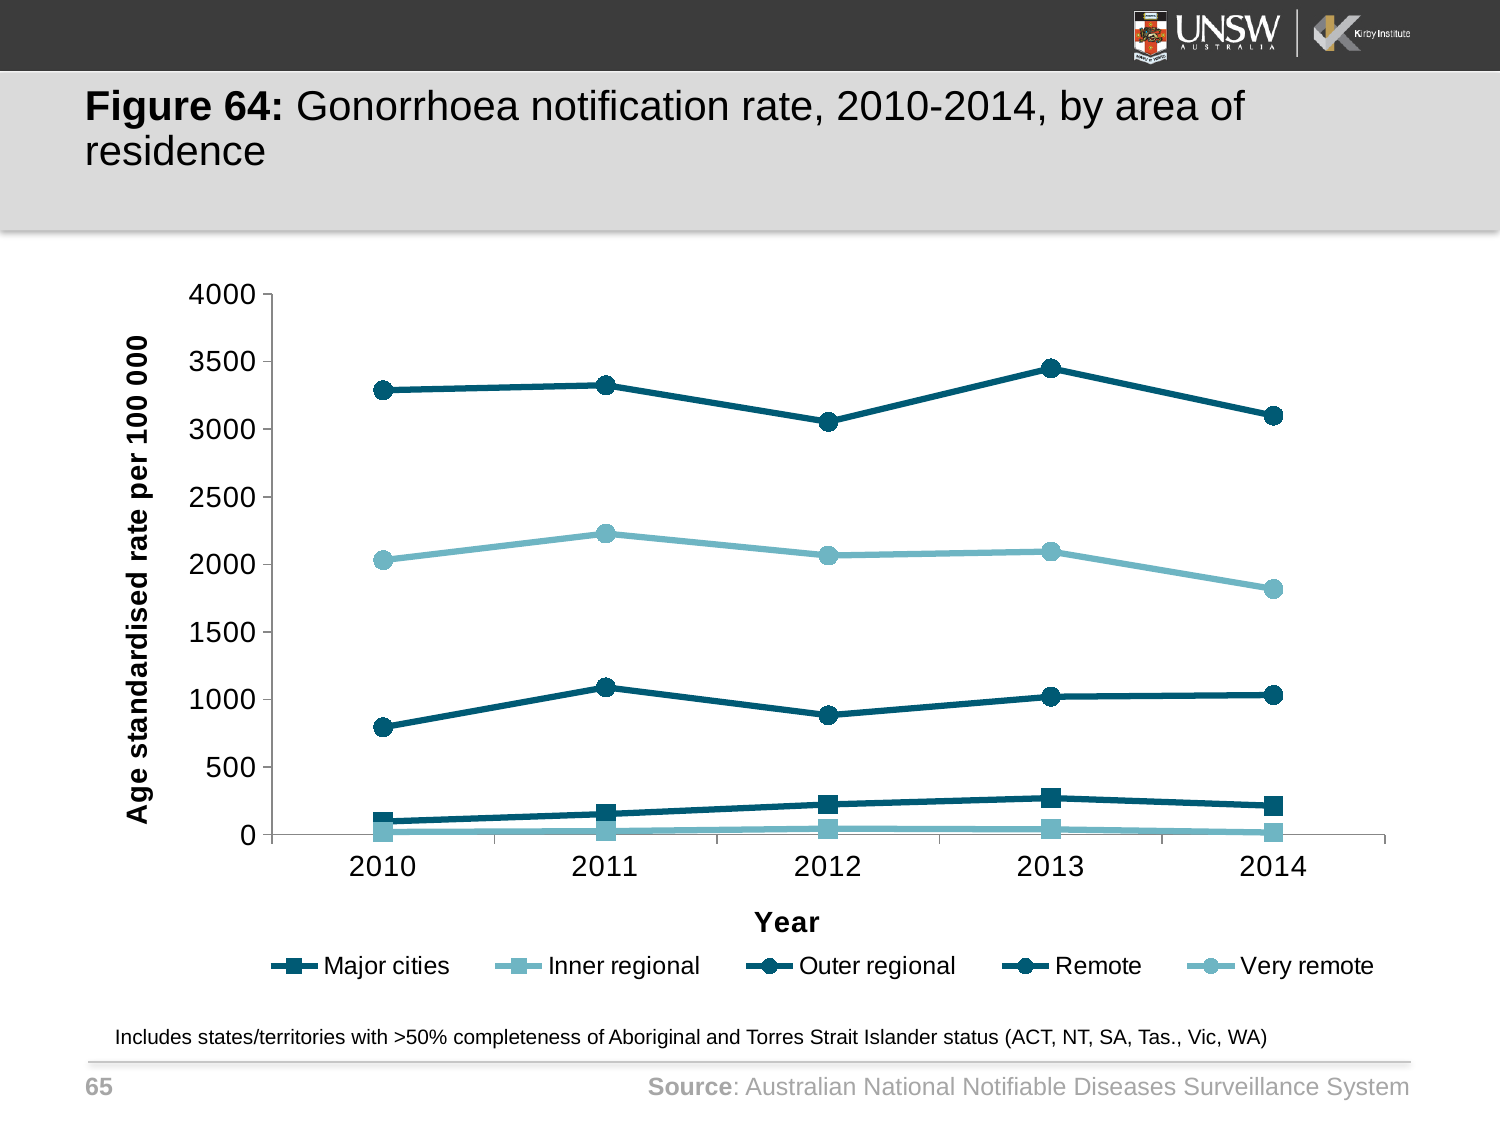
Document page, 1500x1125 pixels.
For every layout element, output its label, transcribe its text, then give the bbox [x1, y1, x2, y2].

title Figure 64: Gonorrhoea notification rate, 2010-2014, by area of residence [85, 84, 1412, 216]
text_box Includes states/territories with >50% completeness of Aboriginal and Torres Strait Islander status (ACT, NT, SA, Tas., Vic, WA) [100, 1016, 1424, 1057]
chart [84, 262, 1412, 1023]
list Source: Australian National Notifiable Diseases Surveillance System [262, 1070, 1412, 1112]
picture [0, 0, 1500, 71]
slide_number 65 [85, 1070, 195, 1112]
